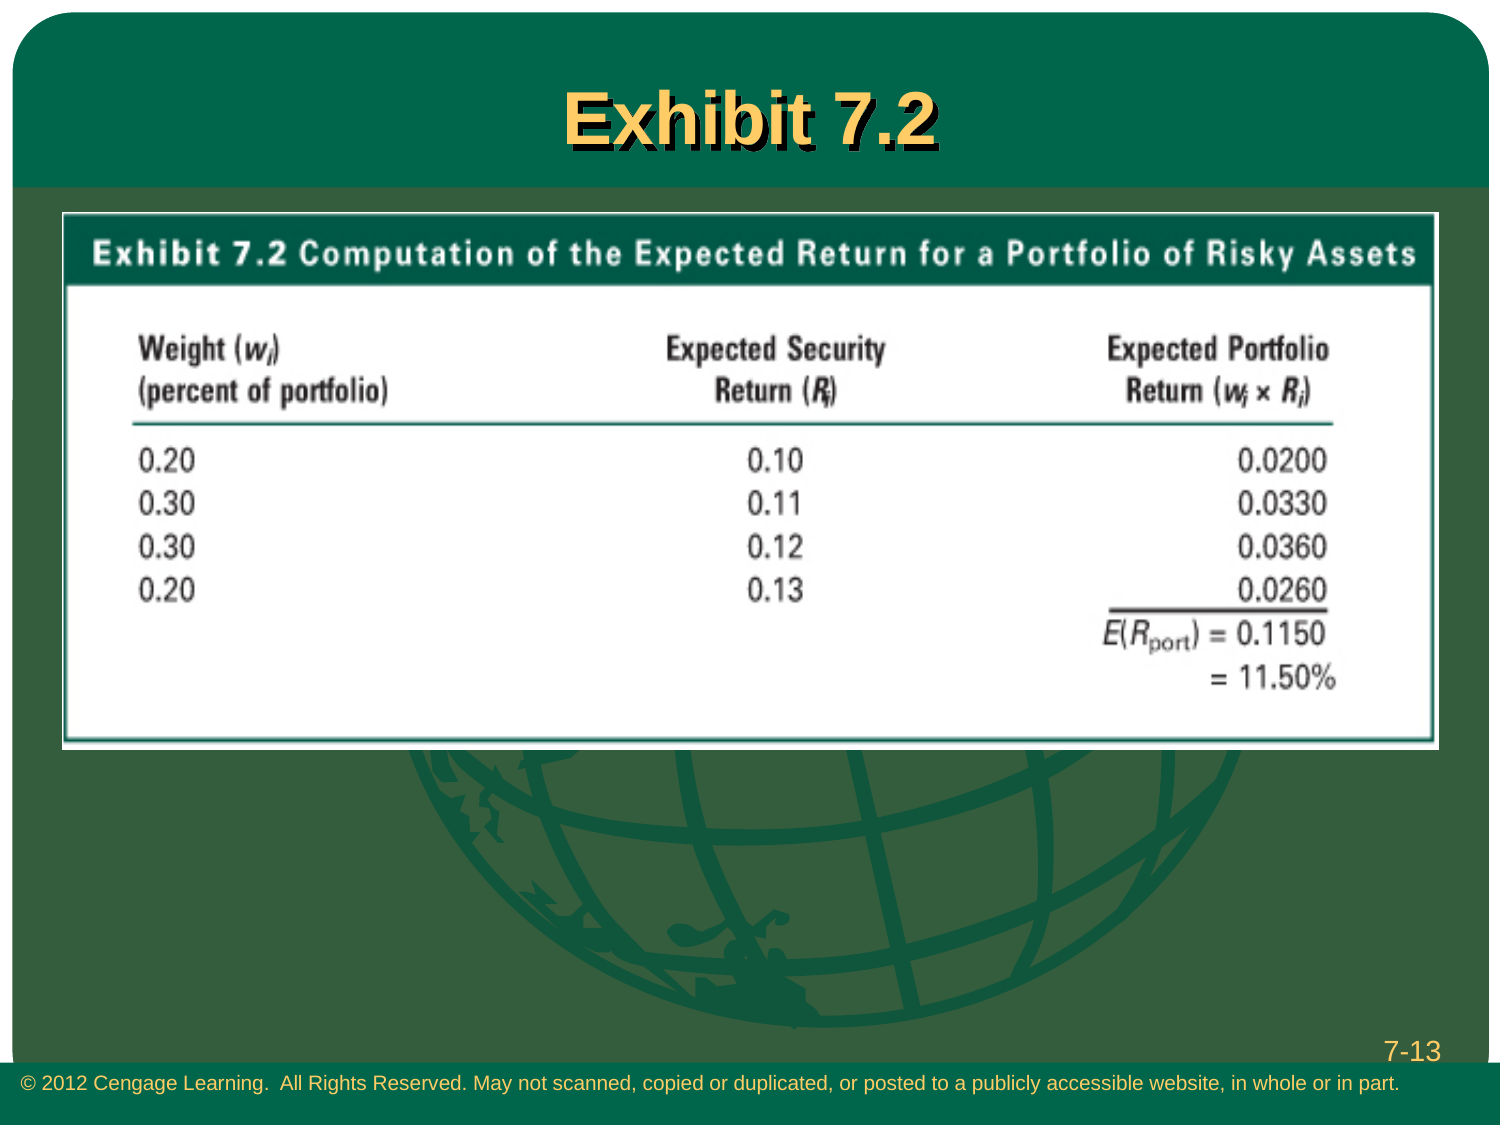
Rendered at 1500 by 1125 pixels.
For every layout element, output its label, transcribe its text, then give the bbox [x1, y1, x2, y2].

picture [62, 212, 1439, 751]
footer © 2012 Cengage Learning. All Rights Reserved. May not scanned, copied or duplicated, or posted to a publicly accessible website, in whole or in part. [0, 1062, 1500, 1125]
title Exhibit 7.2 [75, 37, 1425, 193]
slide_number 7-13 [1325, 1025, 1500, 1088]
